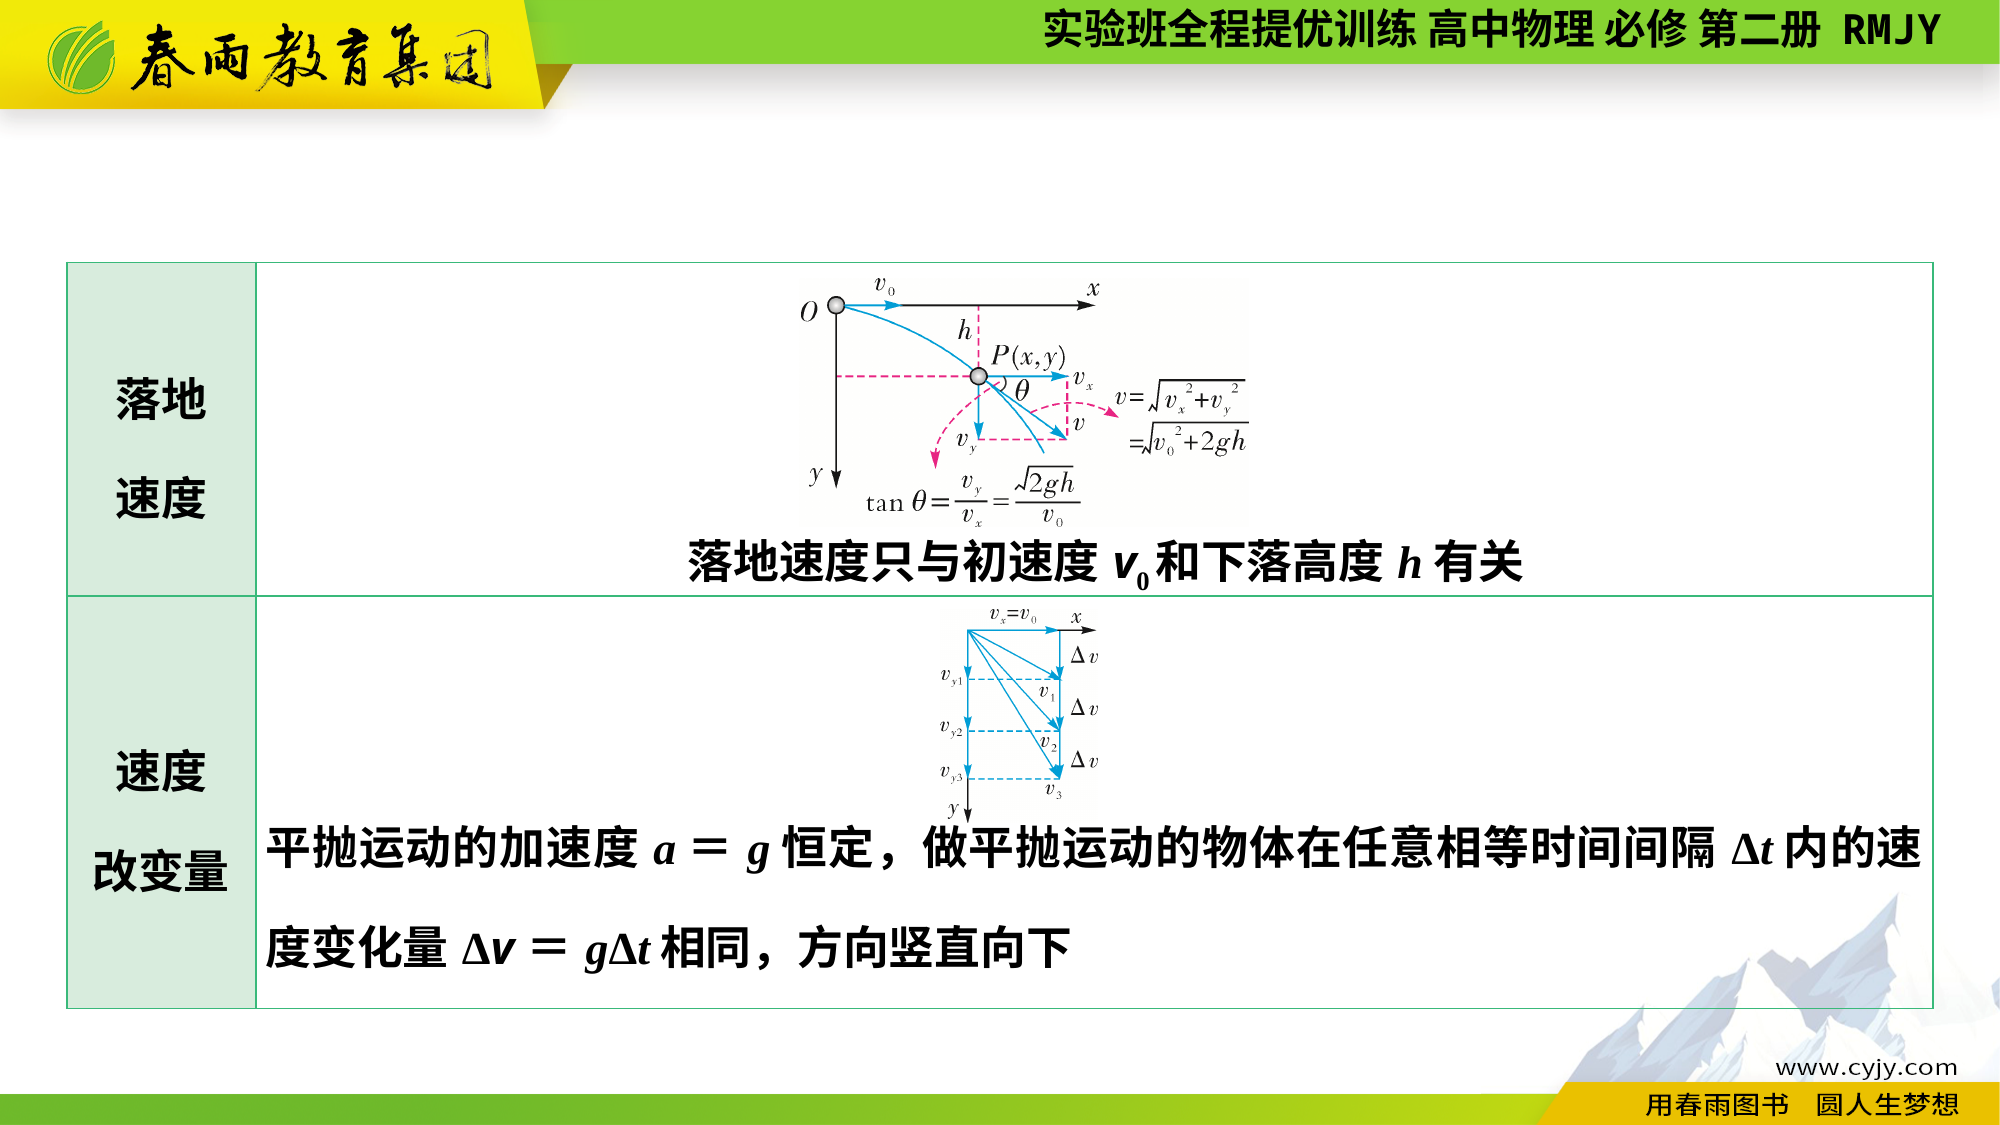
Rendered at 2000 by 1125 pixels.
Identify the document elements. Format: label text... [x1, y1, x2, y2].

table_header 落地 速度 [68, 263, 255, 595]
table_header 落地速度只与初速度v0和下落高度h有关 [257, 263, 1932, 595]
table_cell 平抛运动的加速度a＝g恒定，做平抛运动的物体在任意相等时间间隔Δt内的速度变化量Δv＝gΔt相同，方向竖直向下 [257, 597, 1932, 1008]
picture [0, 0, 2000, 1125]
table_cell 速度 改变量 [68, 597, 255, 1008]
